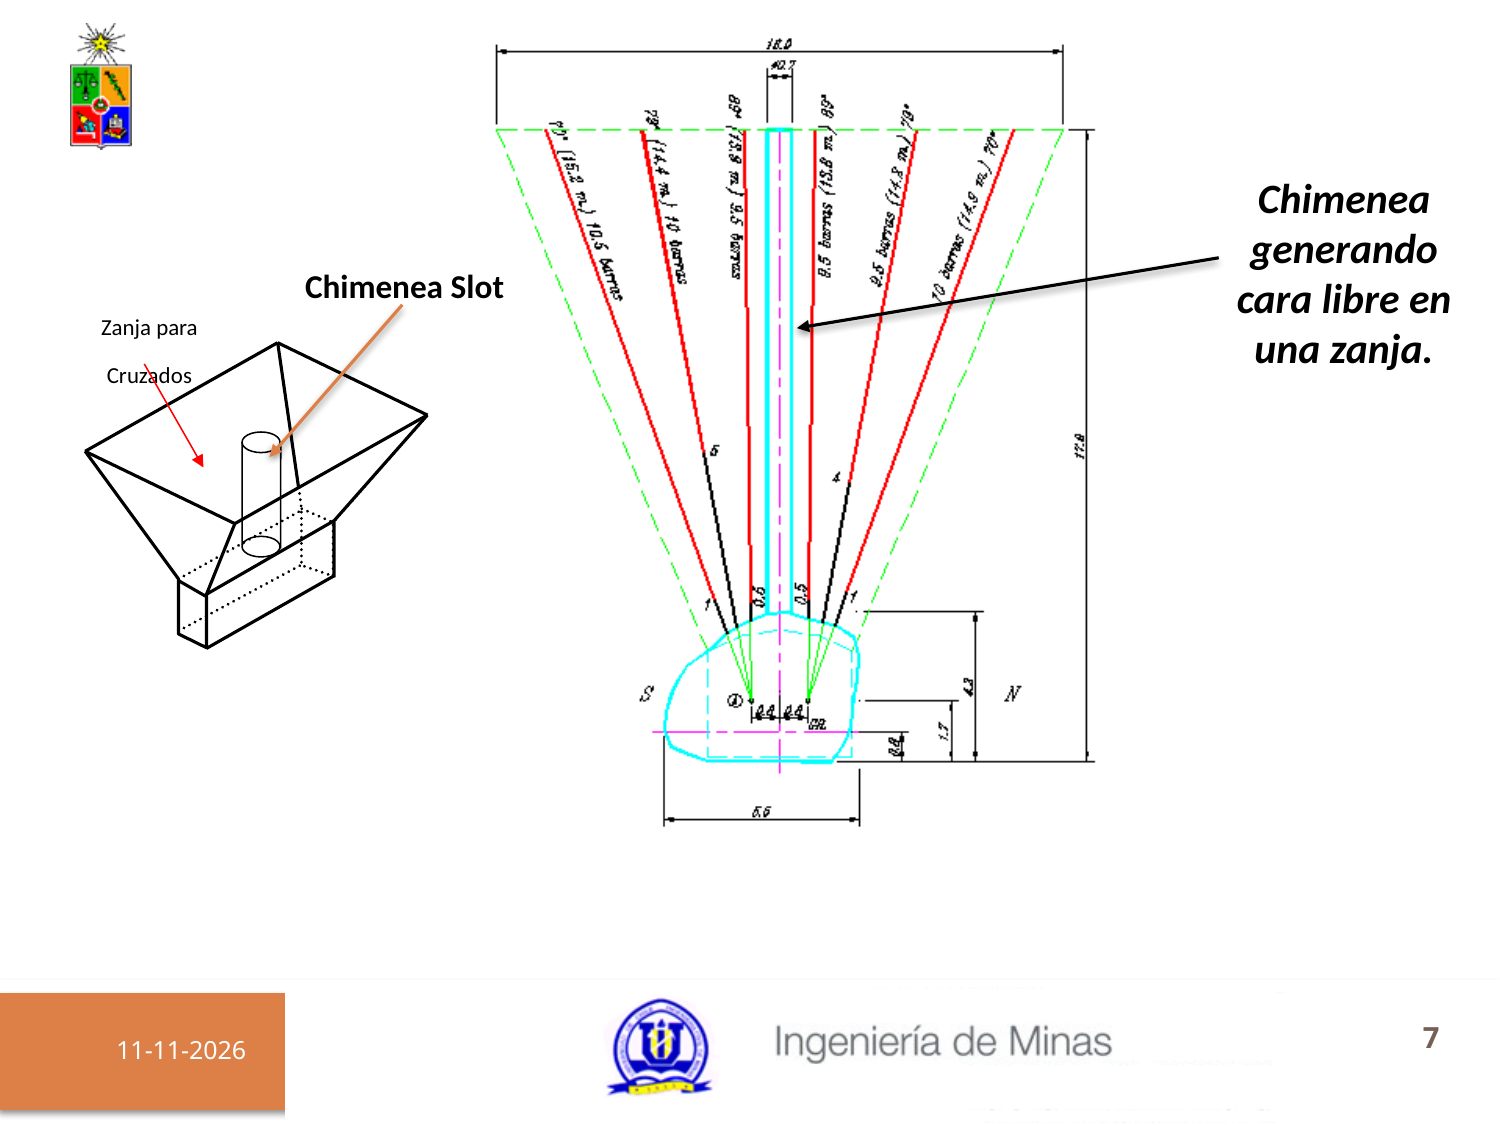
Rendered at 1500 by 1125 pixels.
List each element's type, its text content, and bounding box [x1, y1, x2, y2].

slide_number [12, 995, 279, 1108]
picture [285, 980, 1500, 1125]
text_box Chimenea generando cara libre en una zanja. [1206, 164, 1482, 239]
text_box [69, 257, 529, 649]
picture [69, 23, 132, 151]
picture [456, 23, 1125, 841]
text_box [1130, 256, 1219, 275]
